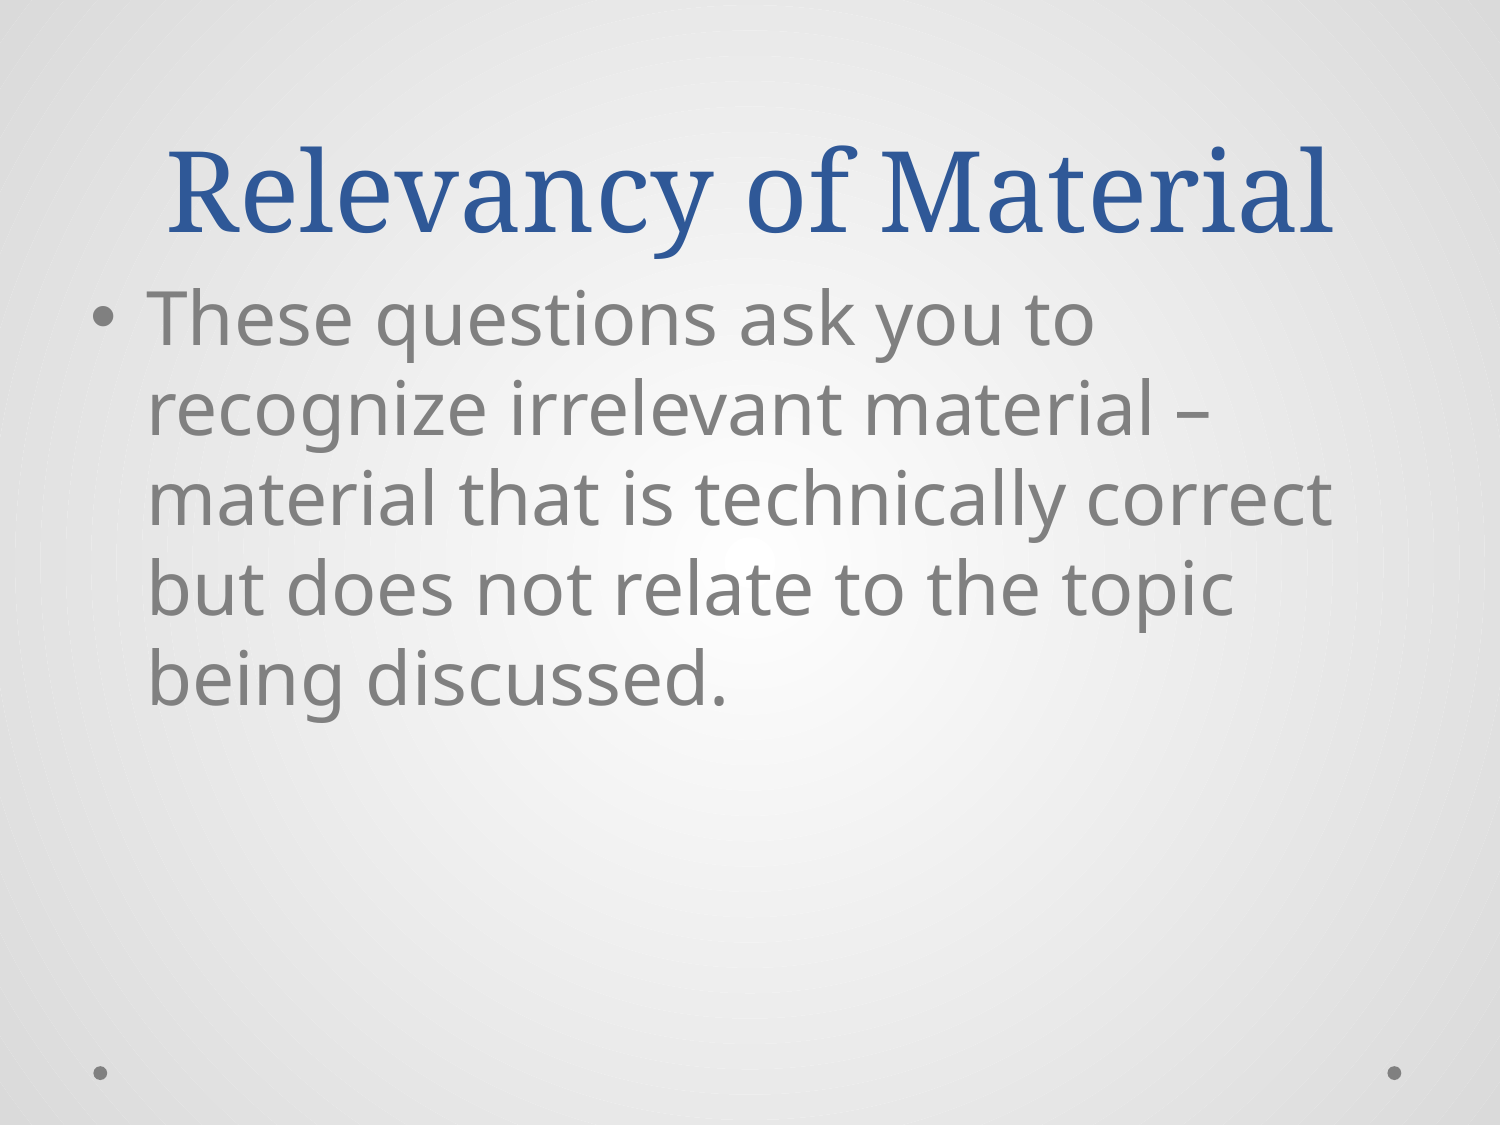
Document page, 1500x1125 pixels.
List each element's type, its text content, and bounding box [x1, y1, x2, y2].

list These questions ask you to recognize irrelevant material – material that is technically correct but does not relate to the topic being discussed. [75, 262, 1425, 1005]
title Relevancy of Material [75, 0, 1425, 262]
